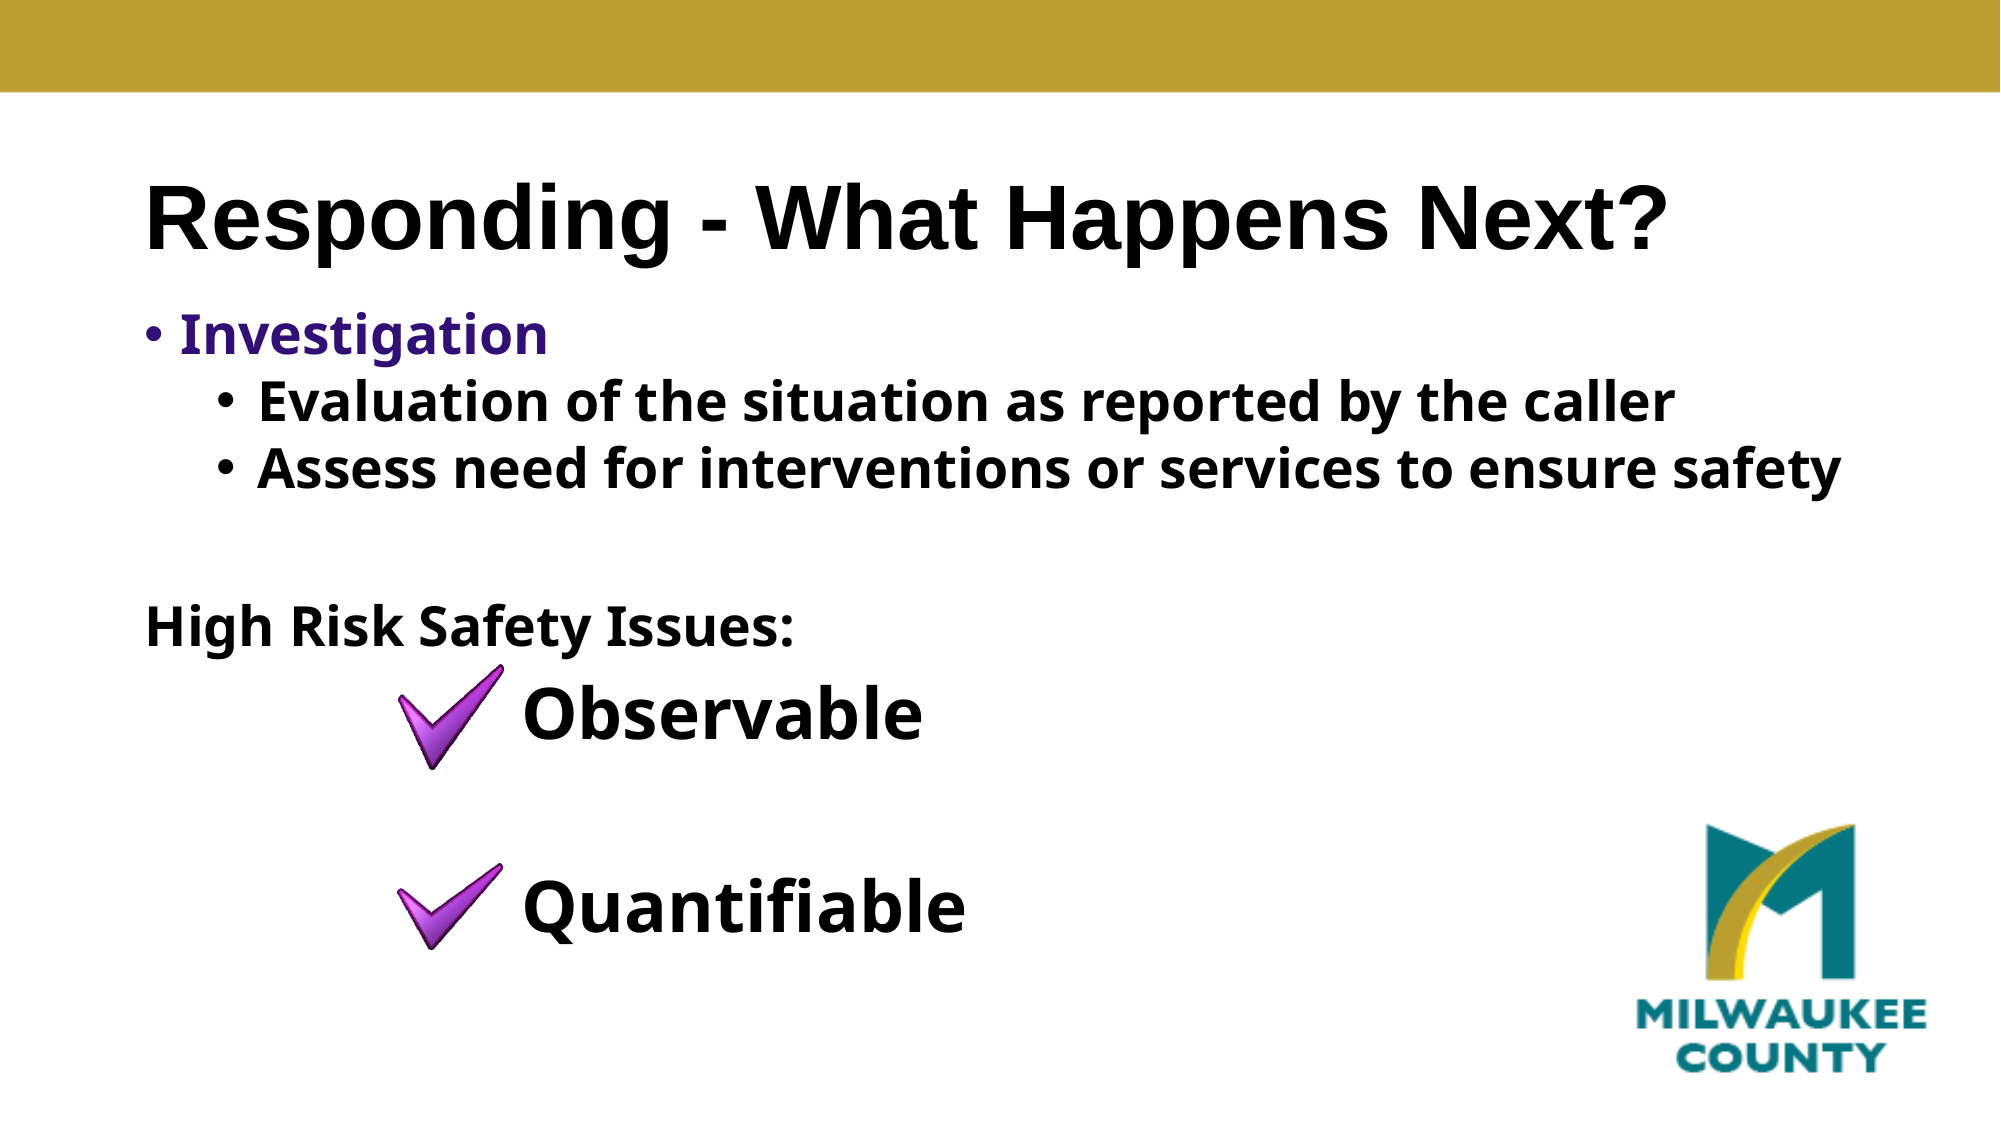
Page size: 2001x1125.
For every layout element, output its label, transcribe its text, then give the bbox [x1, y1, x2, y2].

list Investigation Evaluation of the situation as reported by the caller Assess need for interventions or services to ensure safety High Risk Safety Issues: Observable Quantifiable [136, 298, 1863, 1014]
picture [0, 0, 2000, 1125]
title Responding - What Happens Next? [136, 111, 1863, 298]
